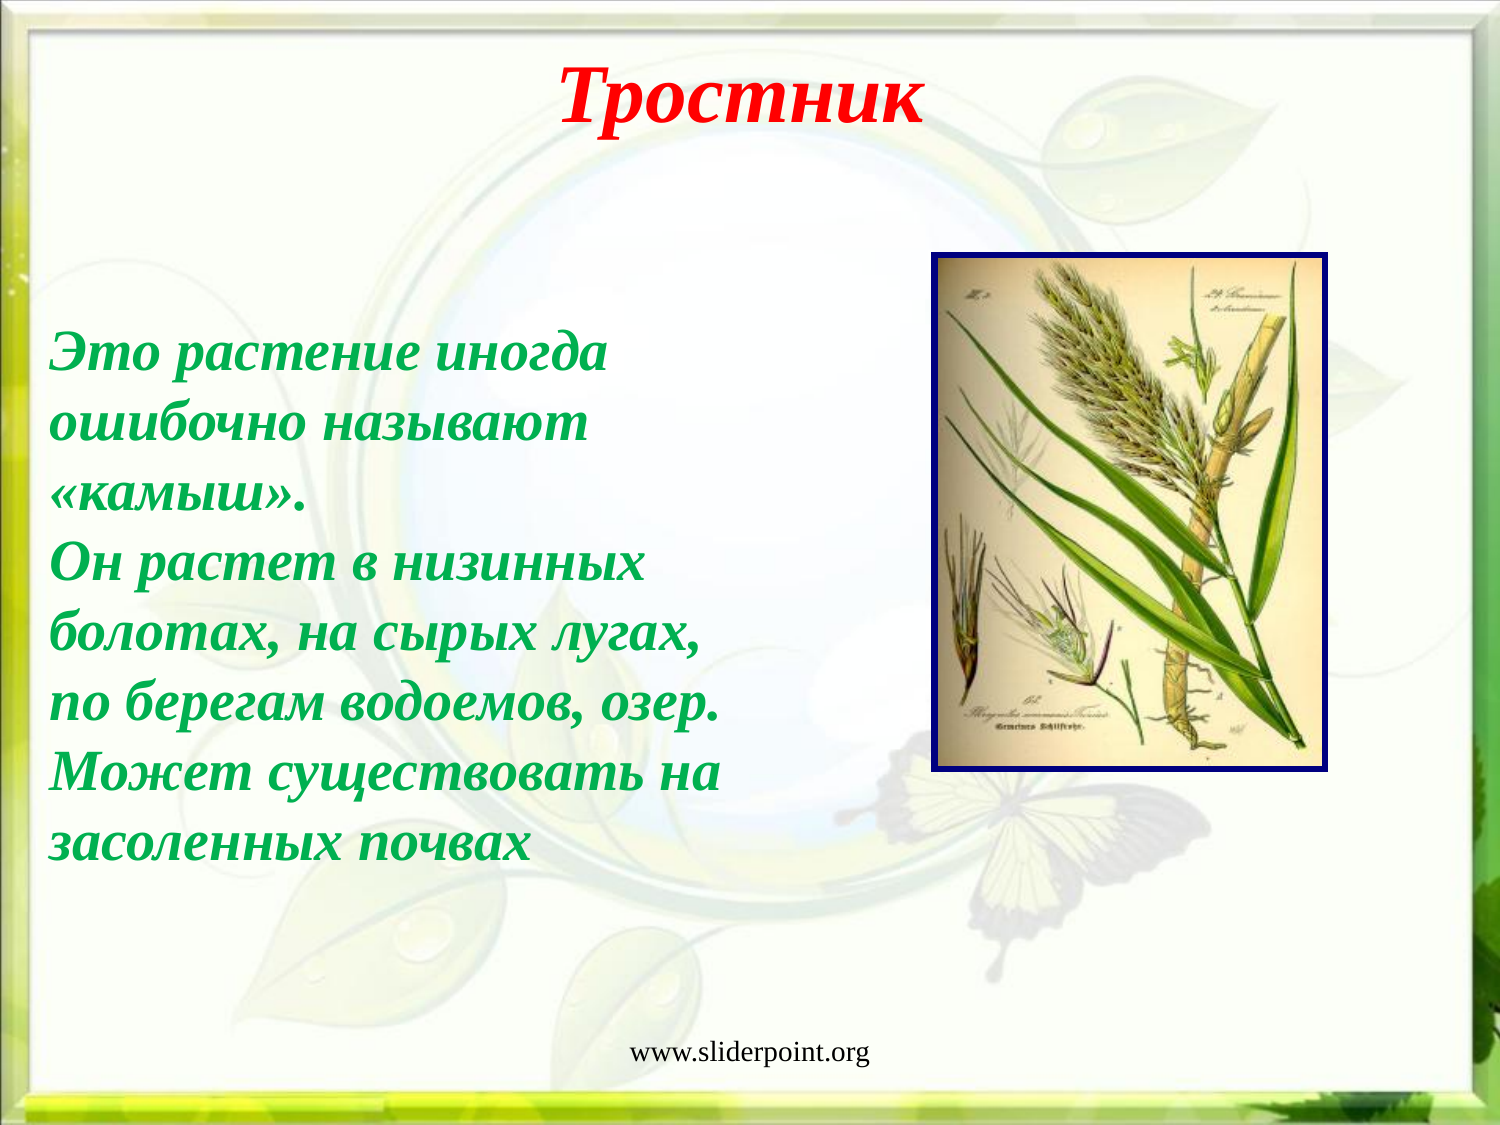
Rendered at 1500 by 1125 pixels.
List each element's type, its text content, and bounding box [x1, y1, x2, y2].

footer www.sliderpoint.org [512, 1024, 988, 1103]
text_box Это растение иногда ошибочно называют «камыш». Он растет в низинных болотах, на сырых лугах, по берегам водоемов, озер. Может существовать на засоленных почвах [35, 304, 786, 880]
picture [0, 0, 1500, 1125]
title Тростник [74, 44, 1426, 233]
